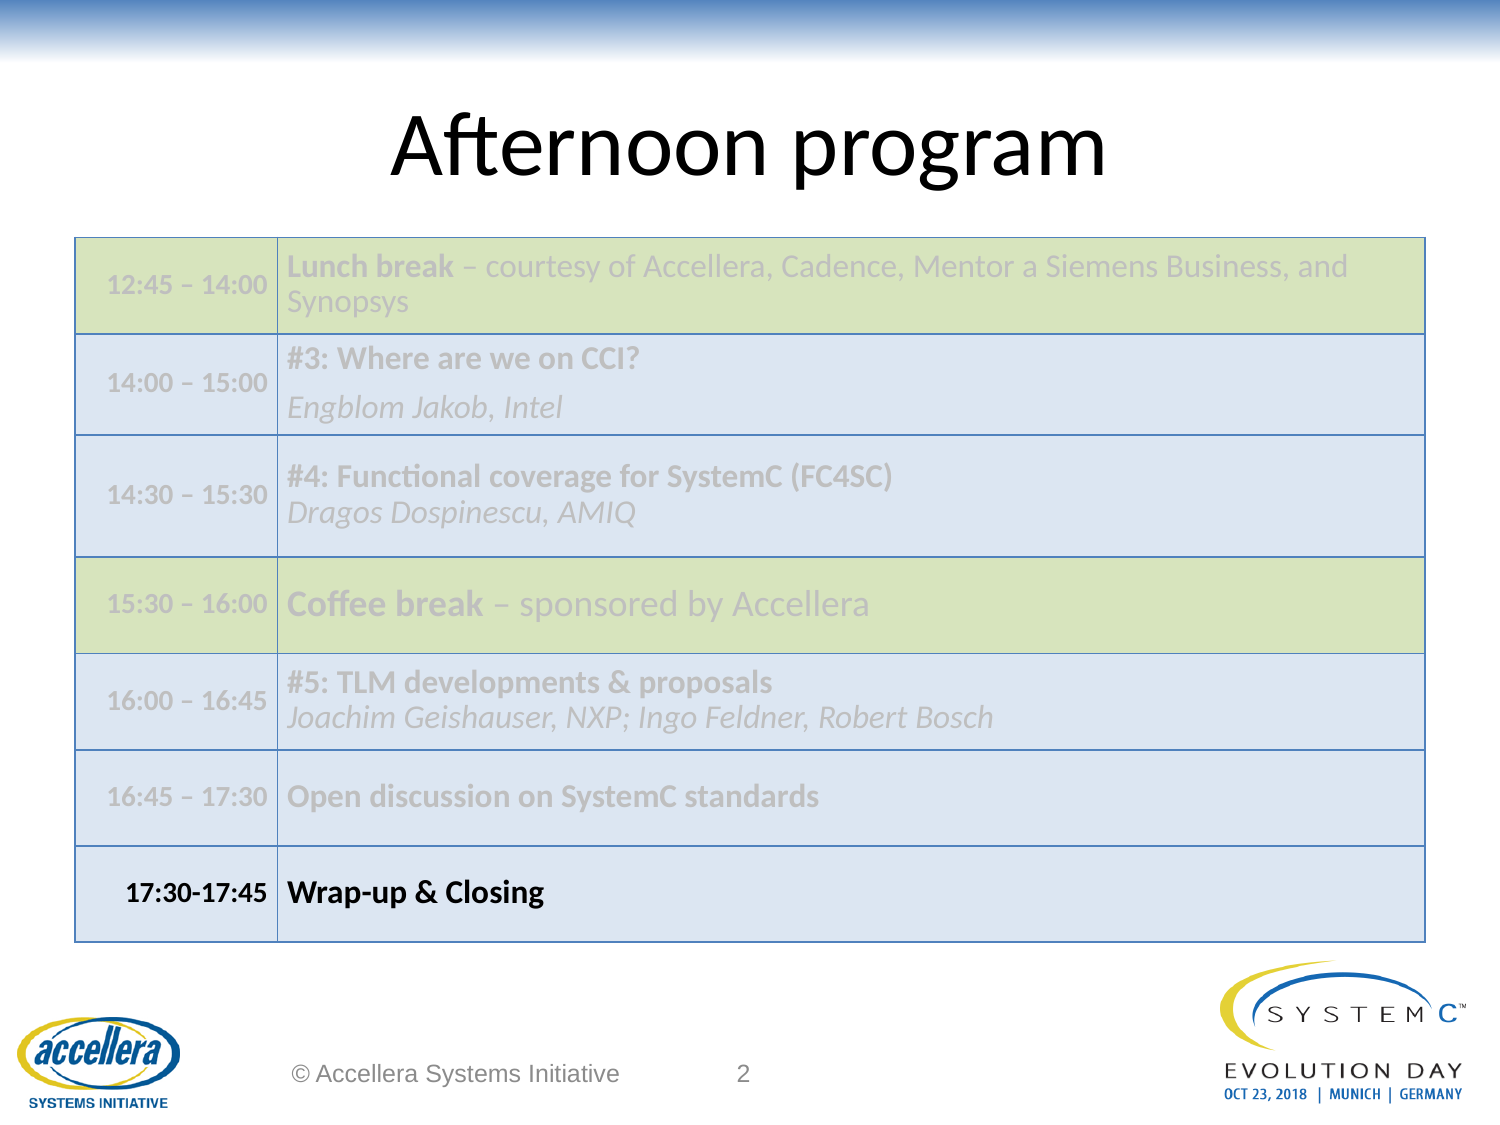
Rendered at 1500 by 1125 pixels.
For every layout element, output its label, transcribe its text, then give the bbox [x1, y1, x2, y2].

table_cell 16:00 – 16:45 [76, 654, 277, 749]
table_cell #4: Functional coverage for SystemC (FC4SC) Dragos Dospinescu, AMIQ [278, 436, 1424, 556]
table_cell Open discussion on SystemC standards [278, 751, 1424, 845]
table_cell 17:30-17:45 [76, 847, 277, 941]
footer © Accellera Systems Initiative [275, 1042, 600, 1103]
table_cell 15:30 – 16:00 [76, 558, 277, 653]
title Afternoon program [75, 45, 1425, 233]
picture [17, 1017, 180, 1108]
picture [1211, 957, 1474, 1111]
table_cell 14:00 – 15:00 [76, 335, 277, 434]
table_cell Wrap-up & Closing [278, 847, 1424, 941]
table_header Lunch break – courtesy of Accellera, Cadence, Mentor a Siemens Business, and Synopsys [278, 238, 1424, 333]
table_cell Coffee break – sponsored by Accellera [278, 558, 1424, 653]
table_cell 16:45 – 17:30 [76, 751, 277, 845]
slide_number 2 [600, 1042, 888, 1103]
table_cell 14:30 – 15:30 [76, 436, 277, 556]
table_header 12:45 – 14:00 [76, 238, 277, 333]
table_cell #5: TLM developments & proposals Joachim Geishauser, NXP; Ingo Feldner, Robert Bosch [278, 654, 1424, 749]
table_cell #3: Where are we on CCI? Engblom Jakob, Intel [278, 335, 1424, 434]
